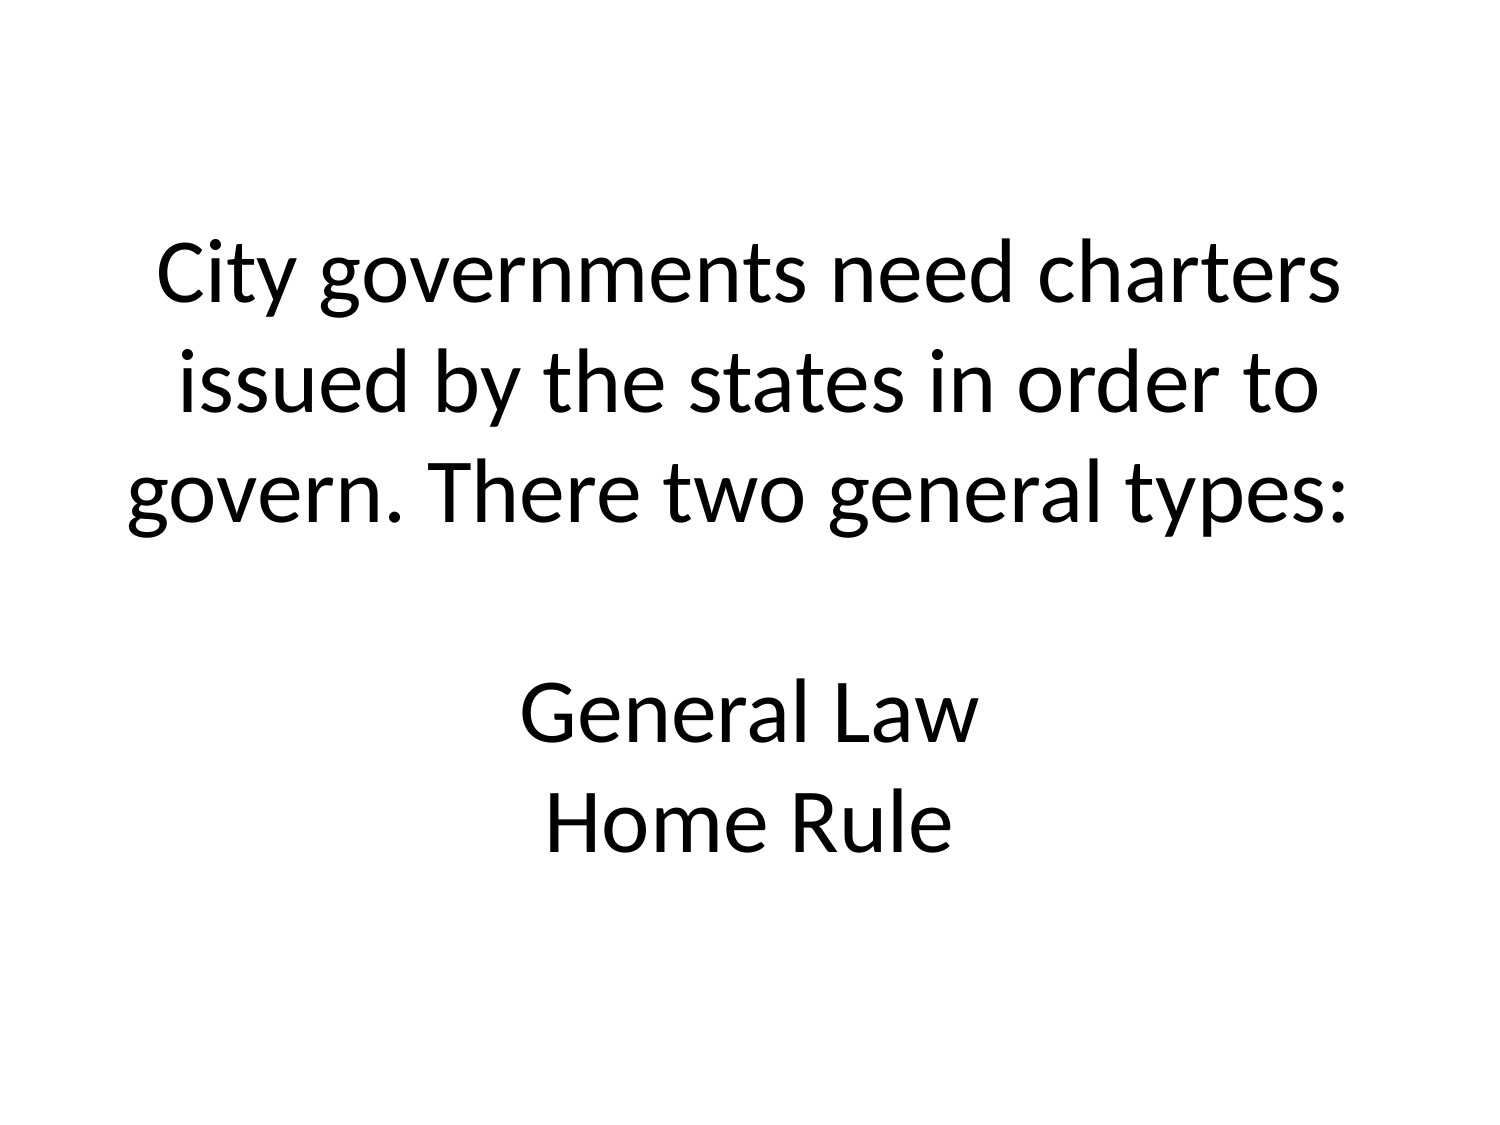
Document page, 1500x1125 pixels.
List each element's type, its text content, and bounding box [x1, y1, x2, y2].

title City governments need charters issued by the states in order to govern. There two general types: General Law Home Rule [74, 44, 1426, 1038]
